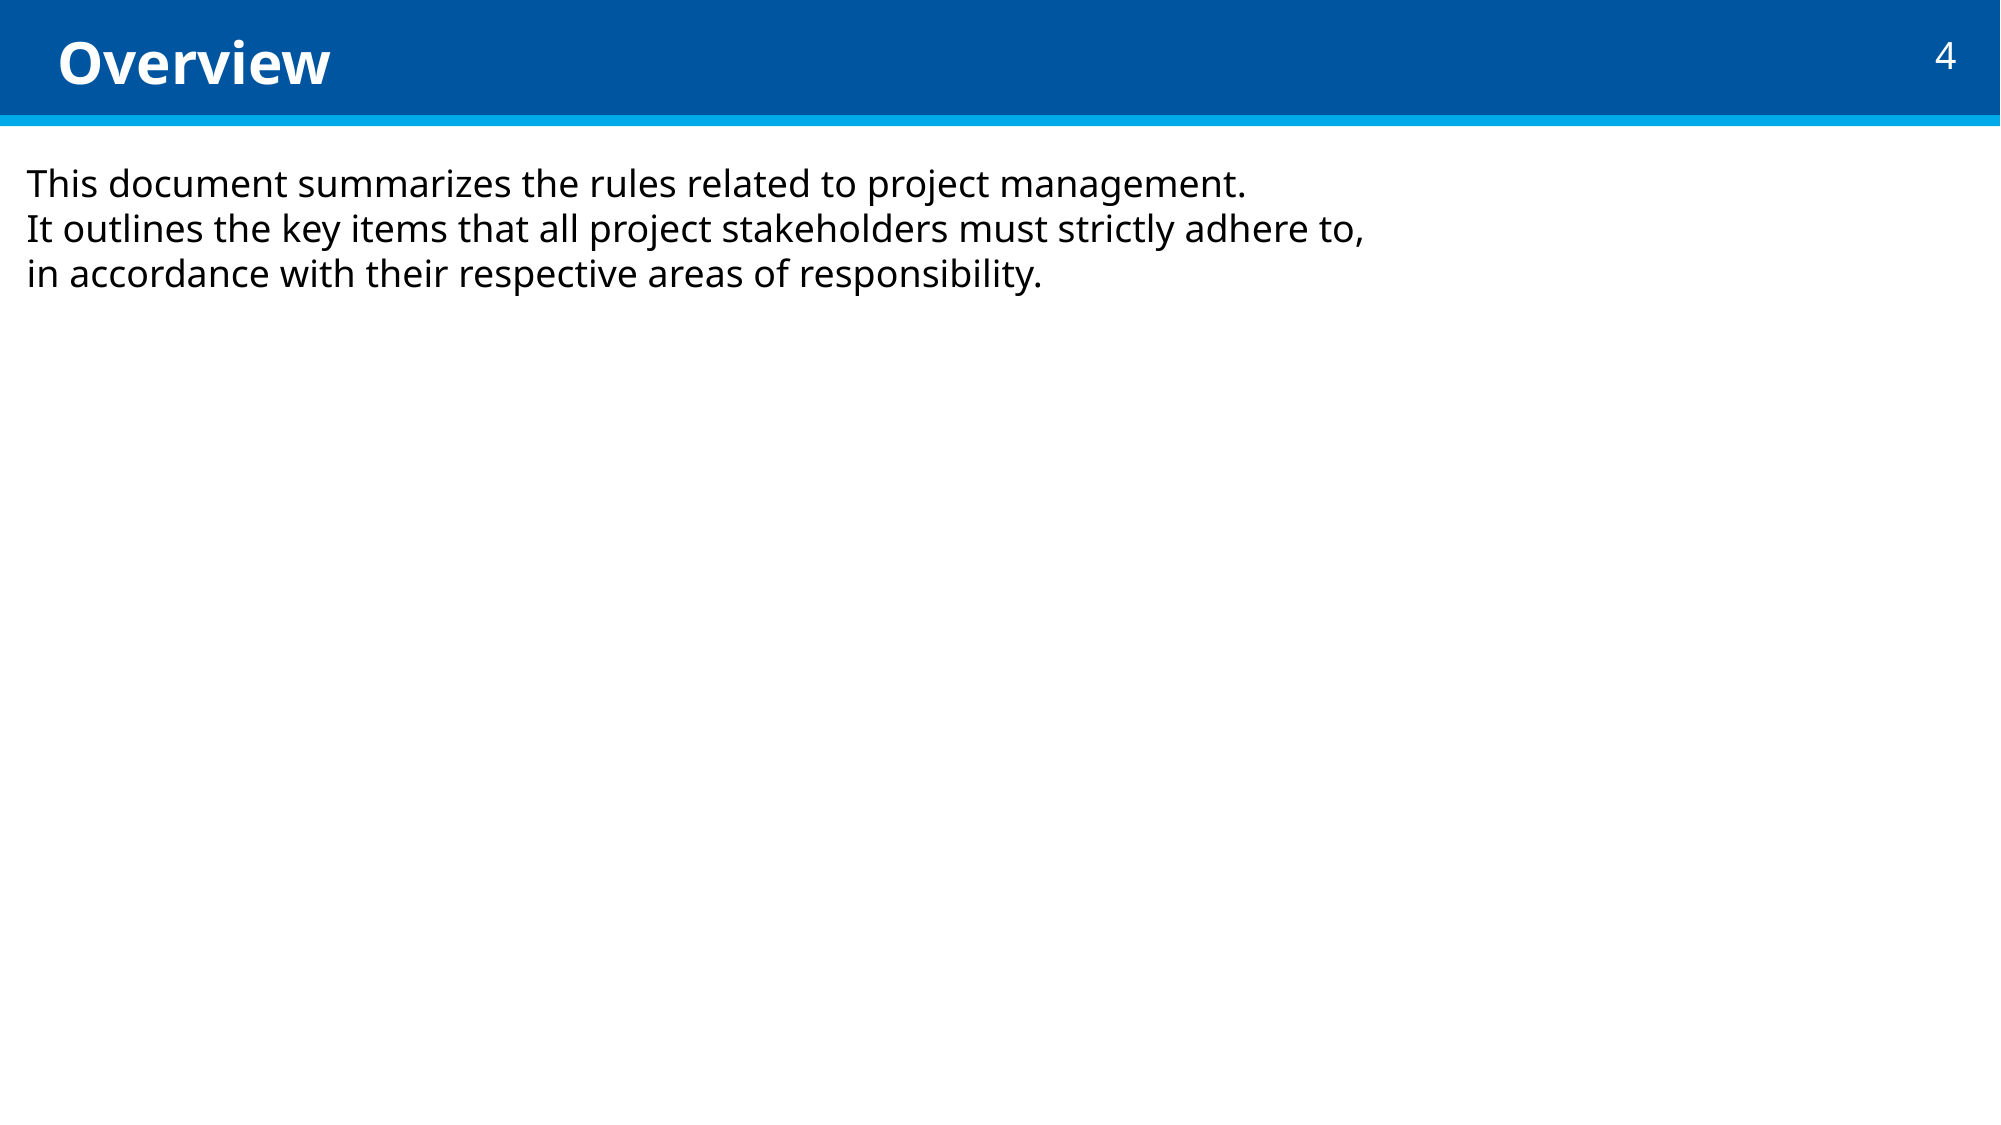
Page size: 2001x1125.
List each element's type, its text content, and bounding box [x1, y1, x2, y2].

text_box This document summarizes the rules related to project management. It outlines the key items that all project stakeholders must strictly adhere to, in accordance with their respective areas of responsibility. [11, 152, 1382, 303]
title Overview [42, 17, 1768, 97]
